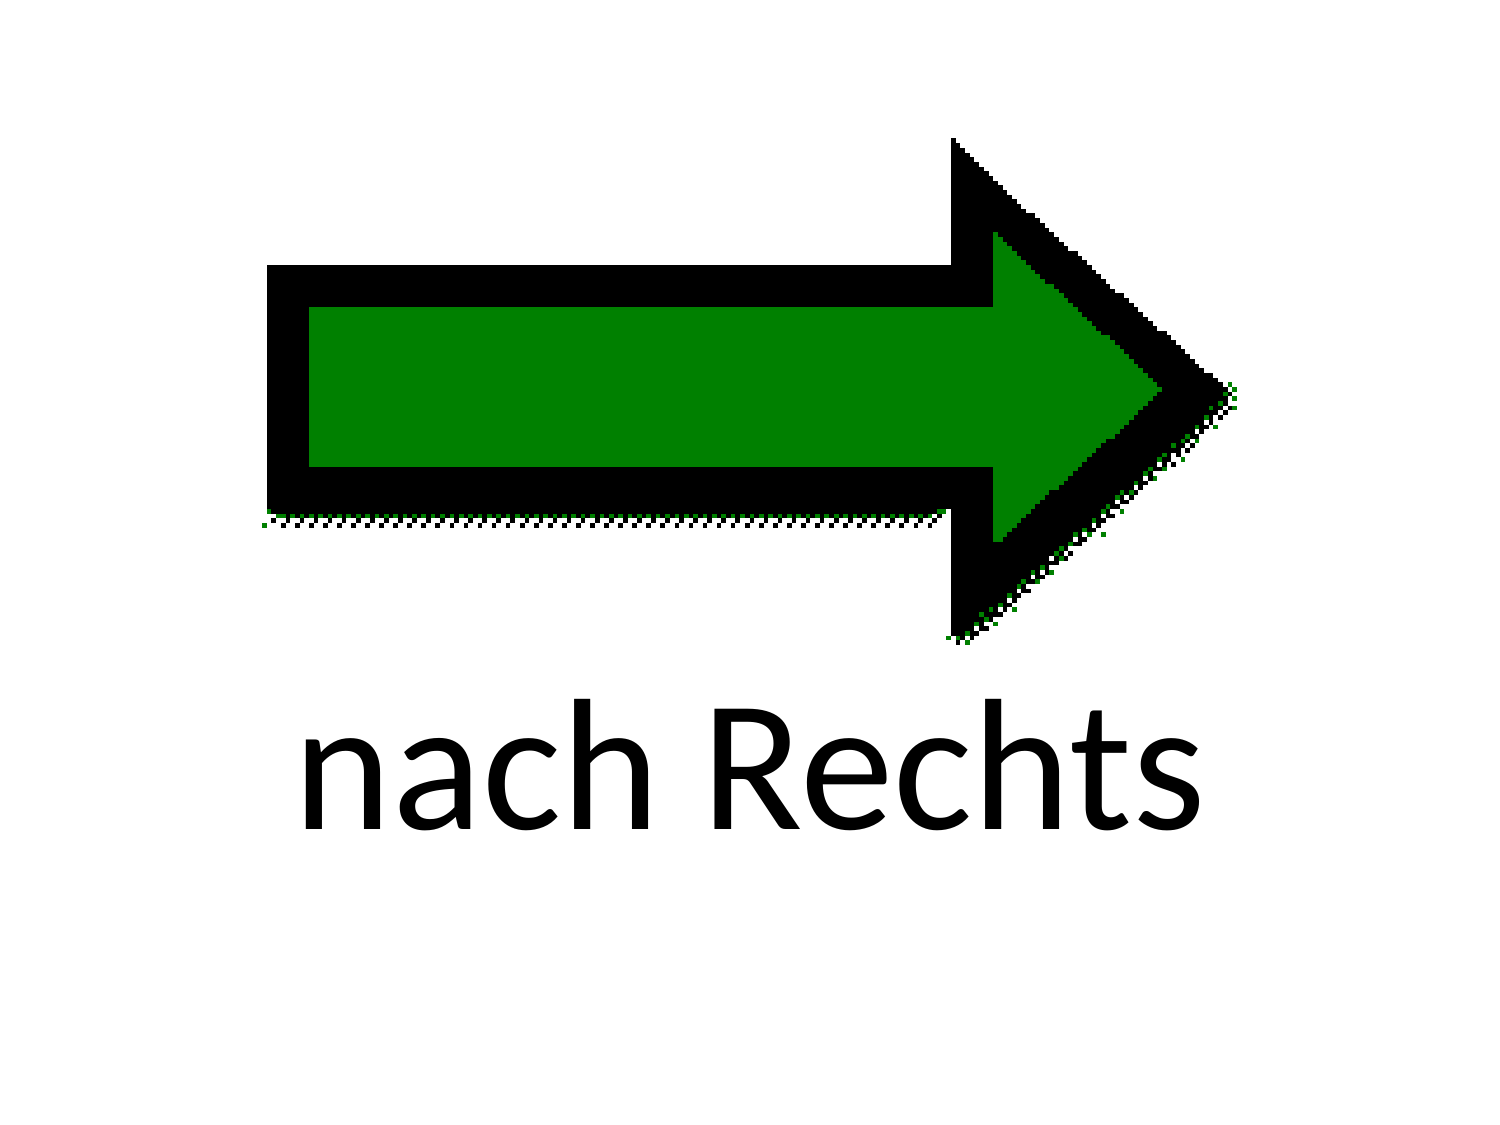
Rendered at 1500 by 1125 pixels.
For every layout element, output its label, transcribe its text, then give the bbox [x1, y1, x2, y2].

text_box nach Rechts [0, 634, 1500, 875]
picture [224, 87, 1276, 688]
